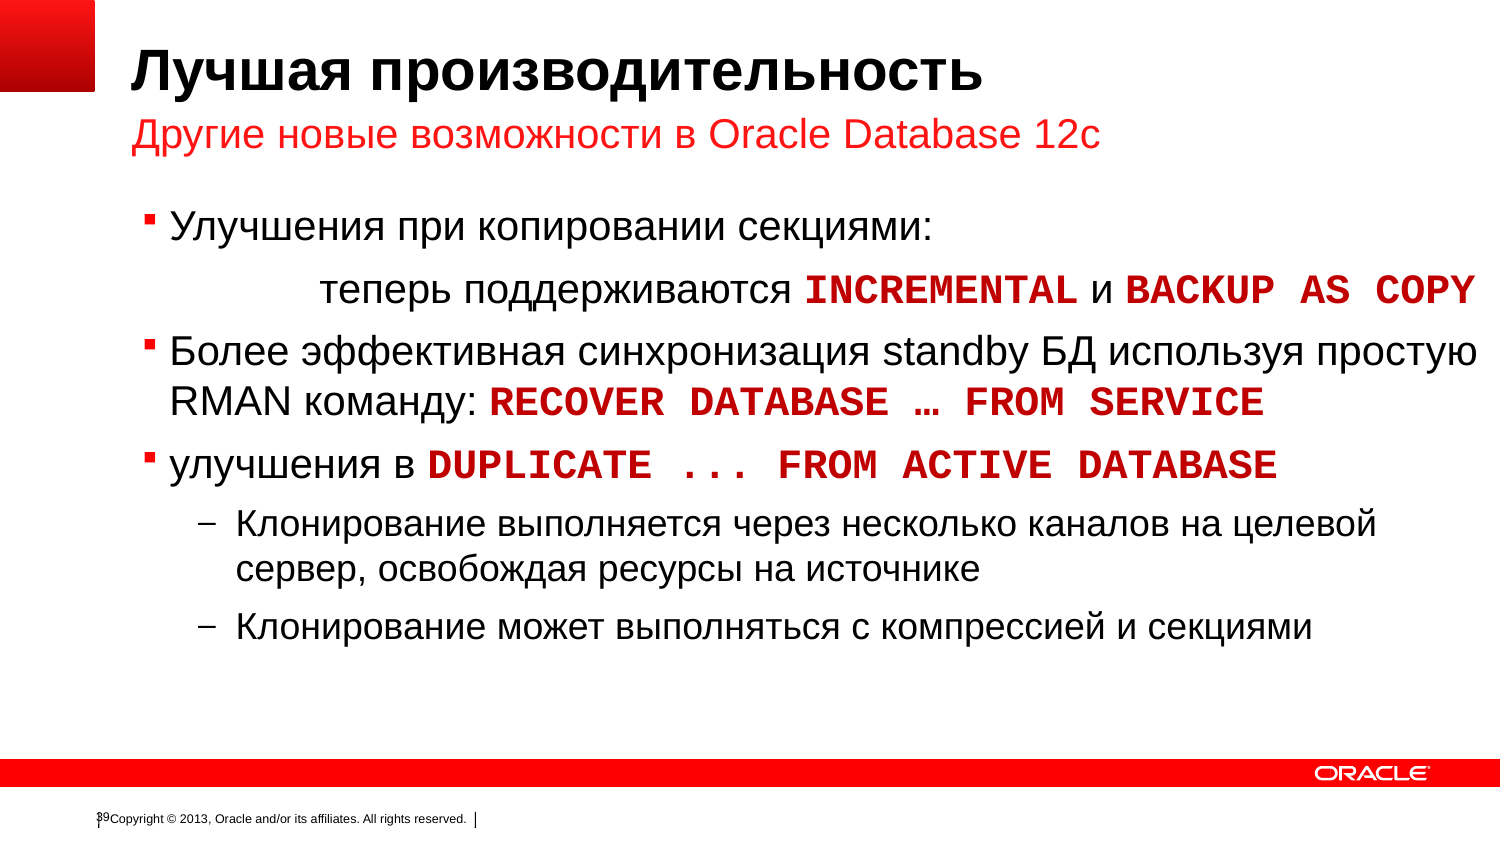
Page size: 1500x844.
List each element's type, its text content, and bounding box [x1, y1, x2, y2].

title Лучшая производительность [131, 40, 1482, 106]
list Улучшения при копировании секциями: теперь поддерживаются INCREMENTAL и BACKUP AS COPY Более эффективная синхронизация standby БД используя простую RMAN команду: RECOVER DATABASE … FROM SERVICE улучшения в DUPLICATE ... FROM ACTIVE DATABASE Клонирование выполняется через несколько каналов на целевой сервер, освобождая ресурсы на источнике Клонирование может выполняться с компрессией и секциями [131, 199, 1482, 753]
picture [0, 759, 1500, 787]
list Другие новые возможности в Oracle Database 12c [131, 106, 1482, 157]
